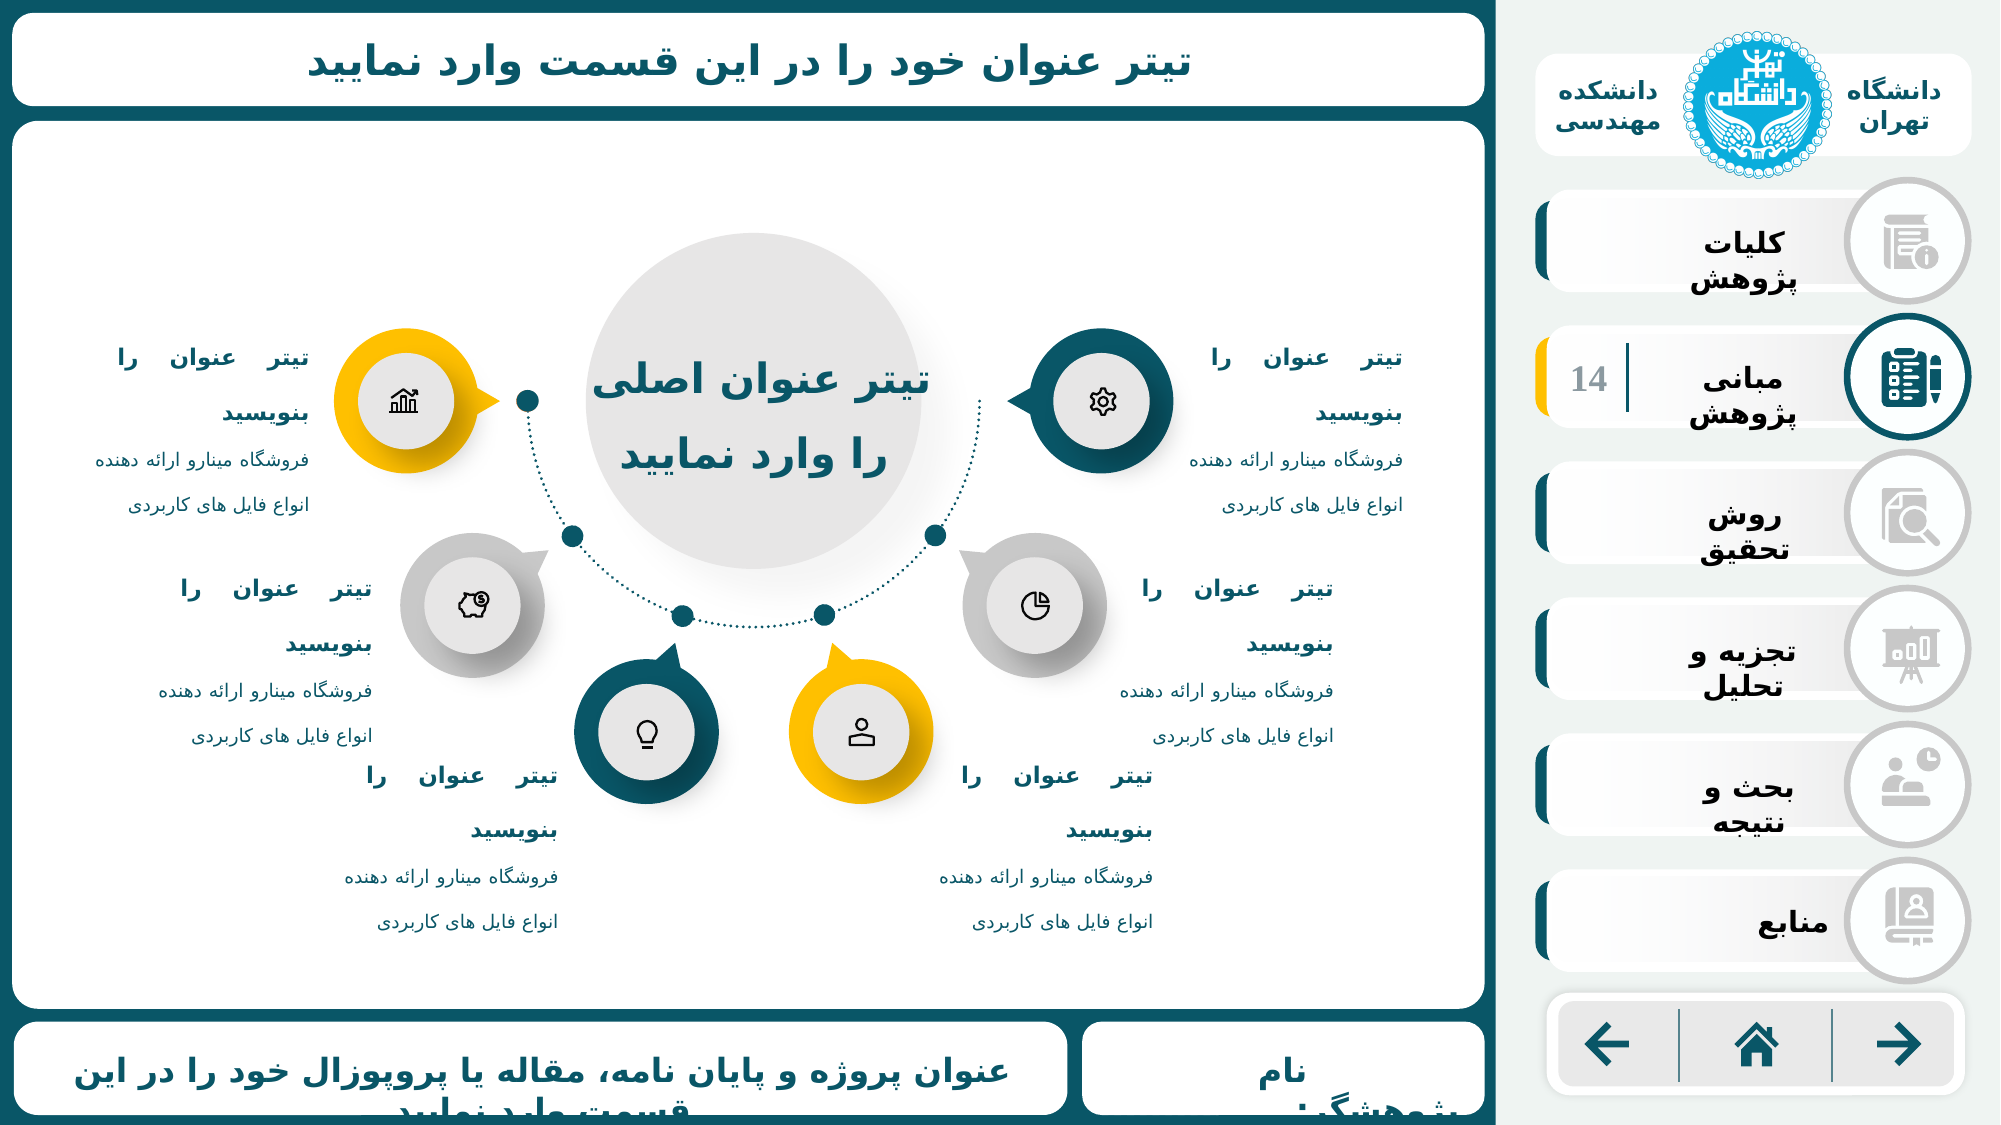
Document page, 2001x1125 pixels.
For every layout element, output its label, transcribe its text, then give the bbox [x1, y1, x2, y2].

text_box تیتر عنوان را بنویسید فروشگاه مینارو ارائه دهنده انواع فایل های کاربردی [1174, 307, 1418, 523]
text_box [1881, 348, 1941, 408]
text_box نام پژوهشگر:............... [1084, 1041, 1482, 1125]
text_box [1734, 1021, 1779, 1067]
text_box تیتر عنوان را بنویسید فروشگاه مینارو ارائه دهنده انواع فایل های کاربردی [1174, 538, 1349, 754]
text_box تیتر عنوان را بنویسید فروشگاه مینارو ارائه دهنده انواع فایل های کاربردی [923, 814, 1168, 940]
text_box تیتر عنوان را بنویسید فروشگاه مینارو ارائه دهنده انواع فایل های کاربردی [328, 725, 574, 940]
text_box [1881, 747, 1941, 807]
picture [1683, 31, 1832, 179]
text_box تجزیه و تحلیل [1642, 624, 1844, 710]
text_box دانشگاه تهران [1832, 67, 1981, 142]
text_box [1584, 1021, 1629, 1067]
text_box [1881, 625, 1941, 684]
text_box بحث و نتیجه [1654, 760, 1844, 846]
text_box کلیات پژوهش [1644, 216, 1844, 302]
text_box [1885, 887, 1935, 947]
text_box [1883, 214, 1939, 270]
text_box عنوان پروژه و پایان نامه، مقاله یا پروپوزال خود را در این قسمت وارد نمایید [19, 1041, 1067, 1125]
text_box روش تحقیق [1646, 488, 1844, 573]
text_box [1881, 488, 1941, 547]
text_box تیتر عنوان را بنویسید فروشگاه مینارو ارائه دهنده انواع فایل های کاربردی [142, 538, 333, 754]
slide_number 14 [1549, 346, 1628, 407]
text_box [333, 232, 1174, 814]
text_box تیتر عنوان را بنویسید فروشگاه مینارو ارائه دهنده انواع فایل های کاربردی [79, 307, 325, 523]
text_box تیتر عنوان خود را در این قسمت وارد نمایید [19, 26, 1481, 92]
text_box [1877, 1021, 1922, 1067]
text_box منابع [1670, 895, 1844, 946]
text_box مبانی پژوهش [1642, 352, 1844, 437]
text_box دانشکده مهندسی [1522, 67, 1683, 142]
